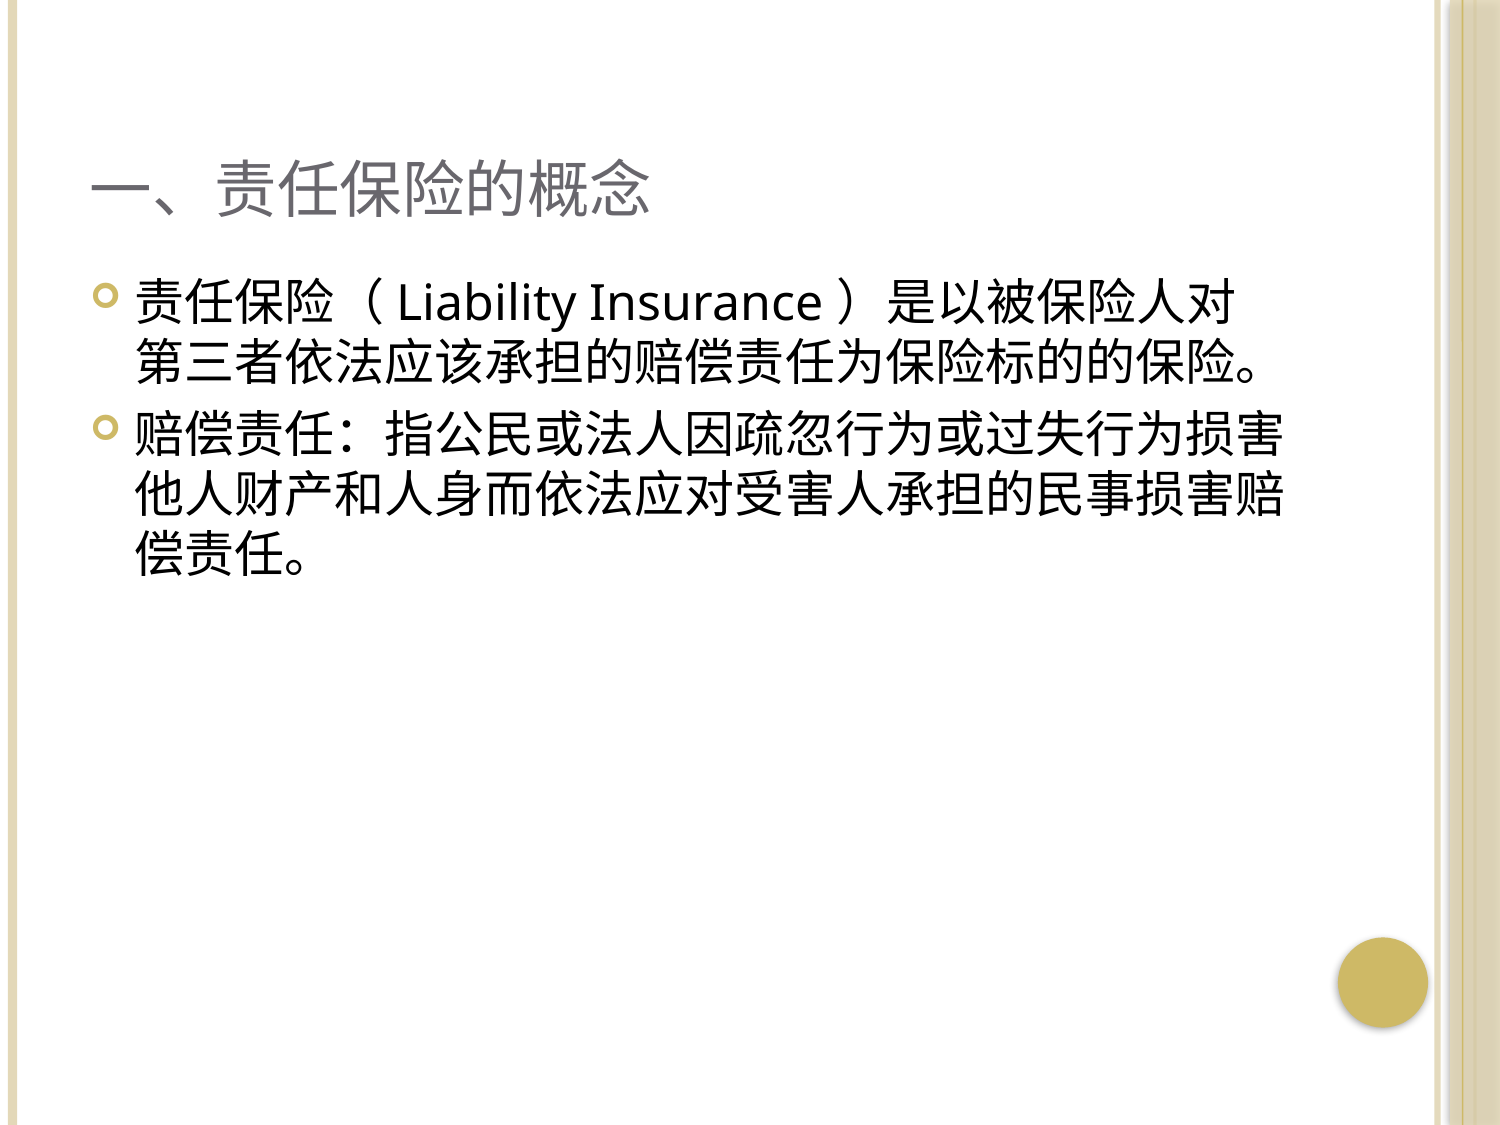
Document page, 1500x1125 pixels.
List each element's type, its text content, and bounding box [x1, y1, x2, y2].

title 一、责任保险的概念 [75, 45, 1300, 233]
list 责任保险（Liability Insurance）是以被保险人对第三者依法应该承担的赔偿责任为保险标的的保险。 赔偿责任：指公民或法人因疏忽行为或过失行为损害他人财产和人身而依法应对受害人承担的民事损害赔偿责任。 [74, 262, 1301, 1063]
